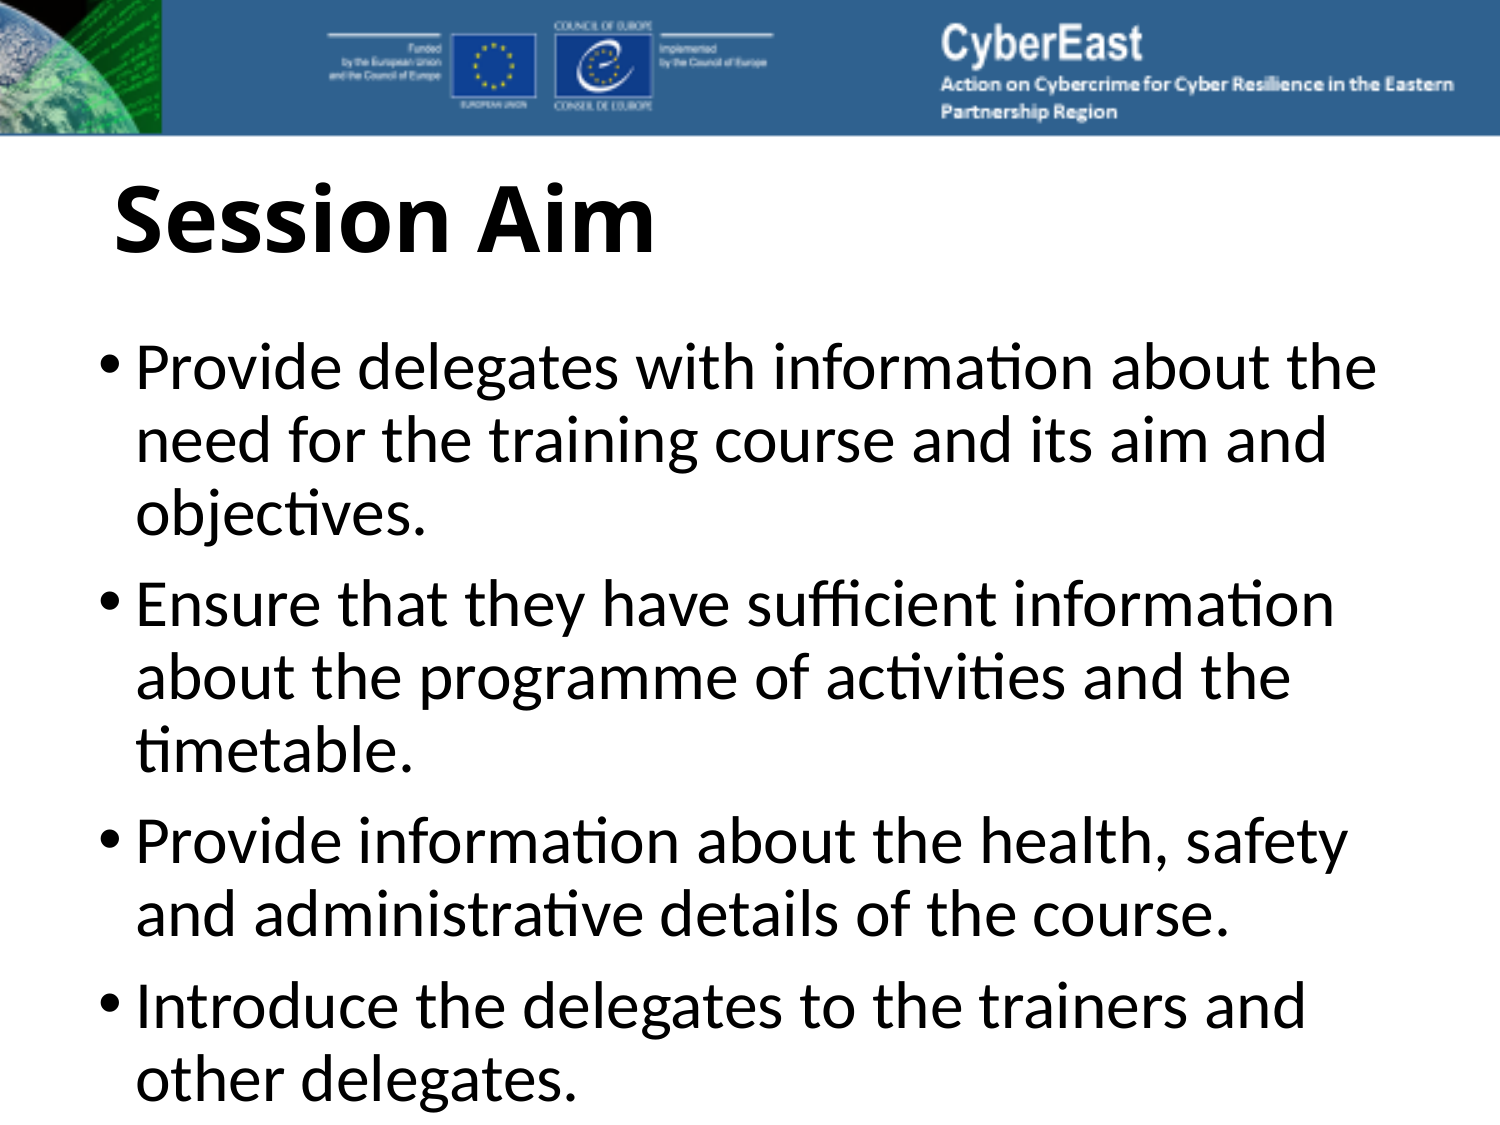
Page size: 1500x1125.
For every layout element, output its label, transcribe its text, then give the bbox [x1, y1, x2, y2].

picture [0, 0, 1500, 1125]
list Provide delegates with information about the need for the training course and its aim and objectives. Ensure that they have sufficient information about the programme of activities and the timetable. Provide information about the health, safety and administrative details of the course. Introduce the delegates to the trainers and other delegates. [63, 323, 1414, 1125]
title Session Aim [75, 151, 1425, 295]
